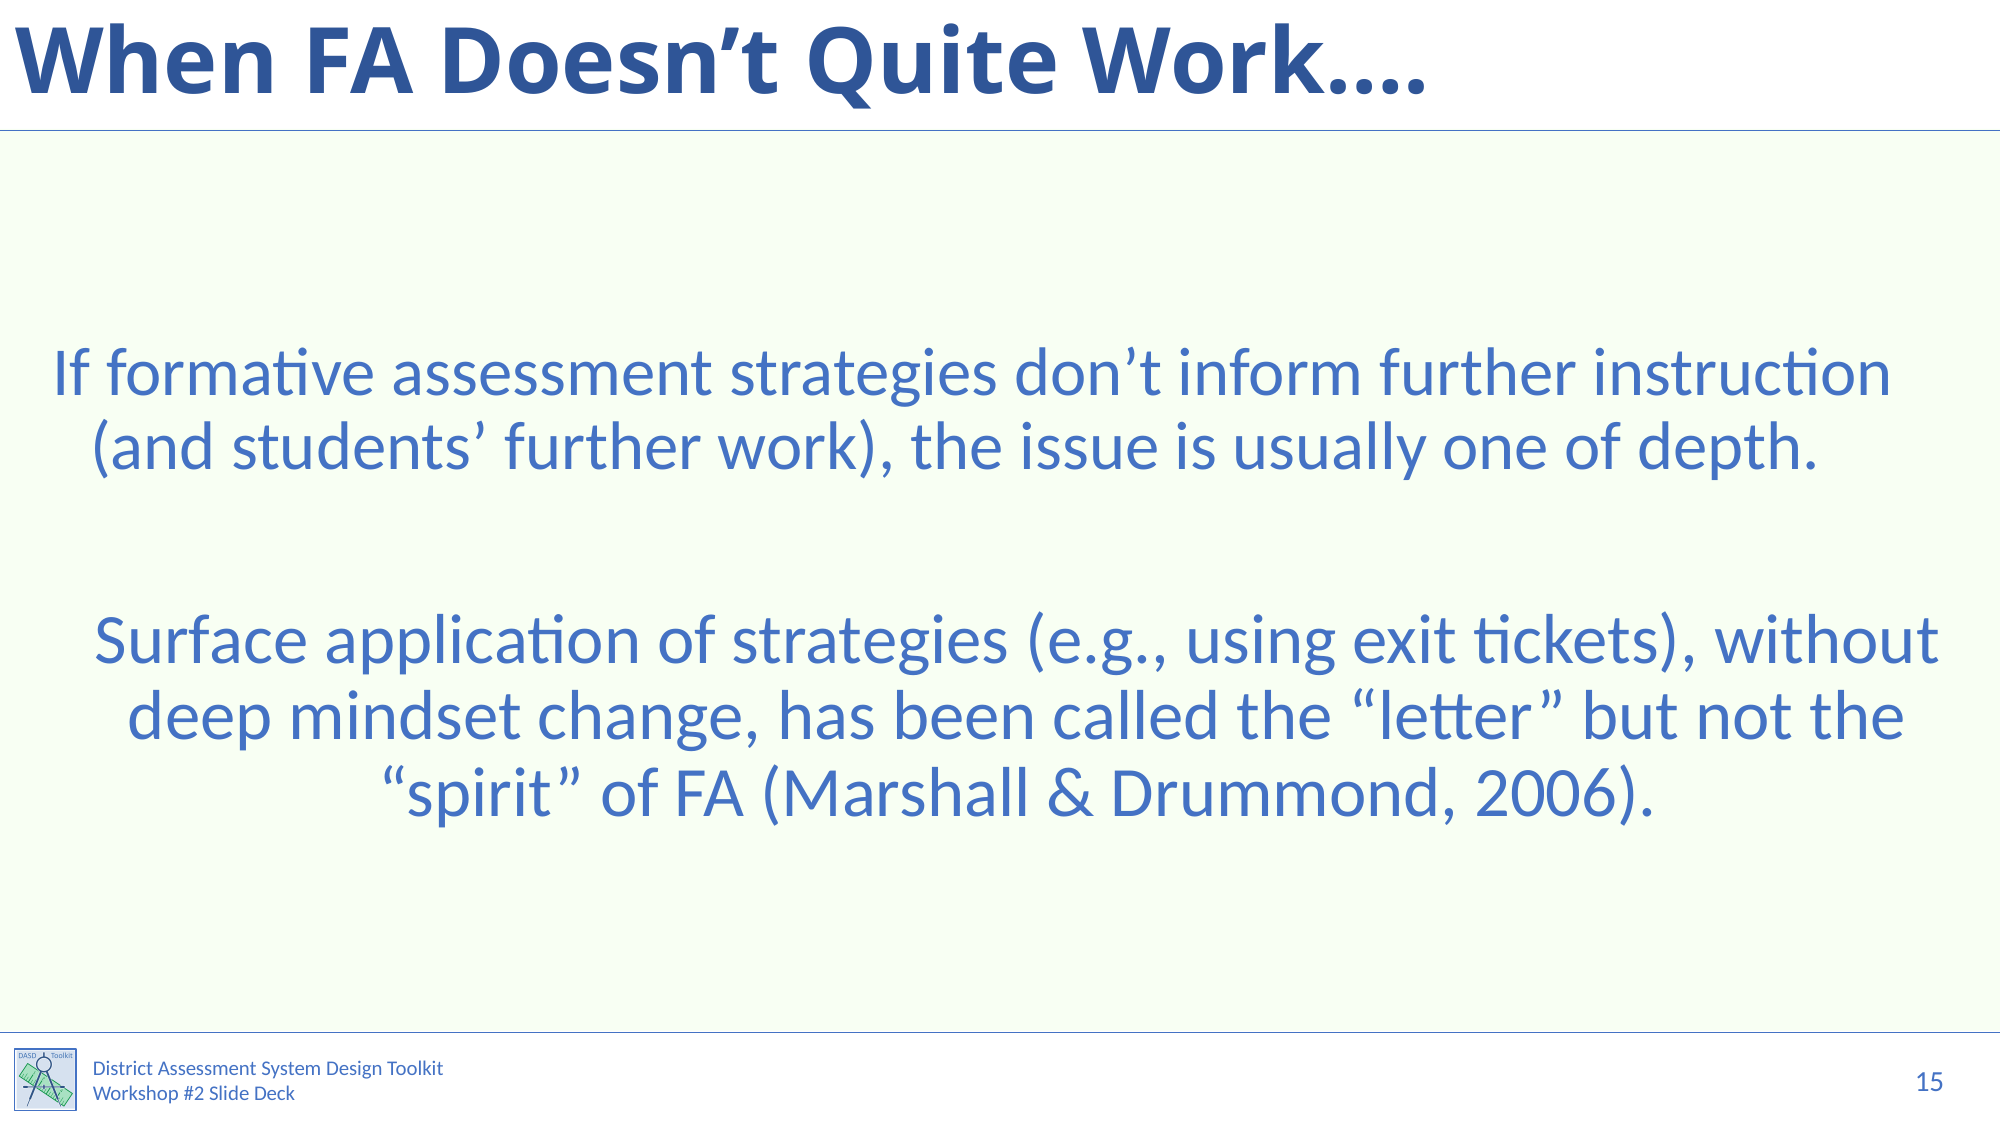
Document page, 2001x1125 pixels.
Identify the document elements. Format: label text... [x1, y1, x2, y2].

title When FA Doesn’t Quite Work…. [0, 0, 2000, 129]
list If formative assessment strategies don’t inform further instruction (and students’ further work), the issue is usually one of depth. Surface application of strategies (e.g., using exit tickets), without deep mindset change, has been called the “letter” but not the “spirit” of FA (Marshall & Drummond, 2006). [37, 166, 1962, 1002]
picture [15, 1050, 75, 1110]
